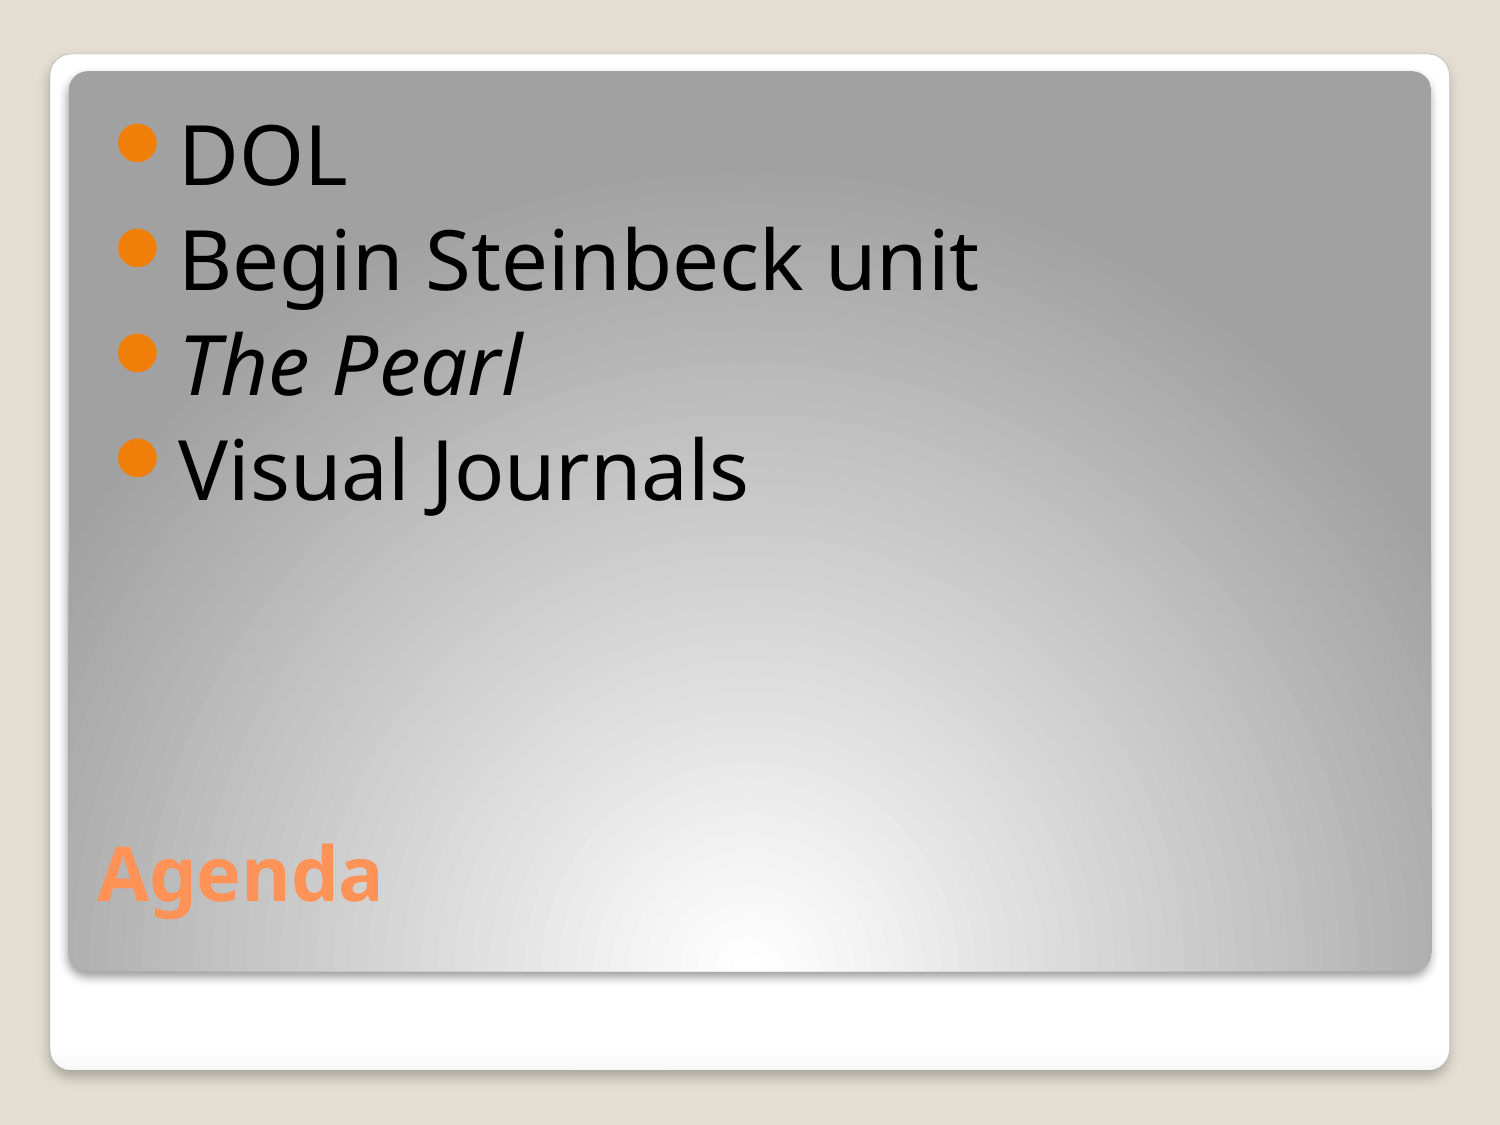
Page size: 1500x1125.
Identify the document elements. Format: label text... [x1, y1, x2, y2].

list DOL Begin Steinbeck unit The Pearl Visual Journals [82, 86, 1425, 774]
title Agenda [82, 817, 1425, 990]
